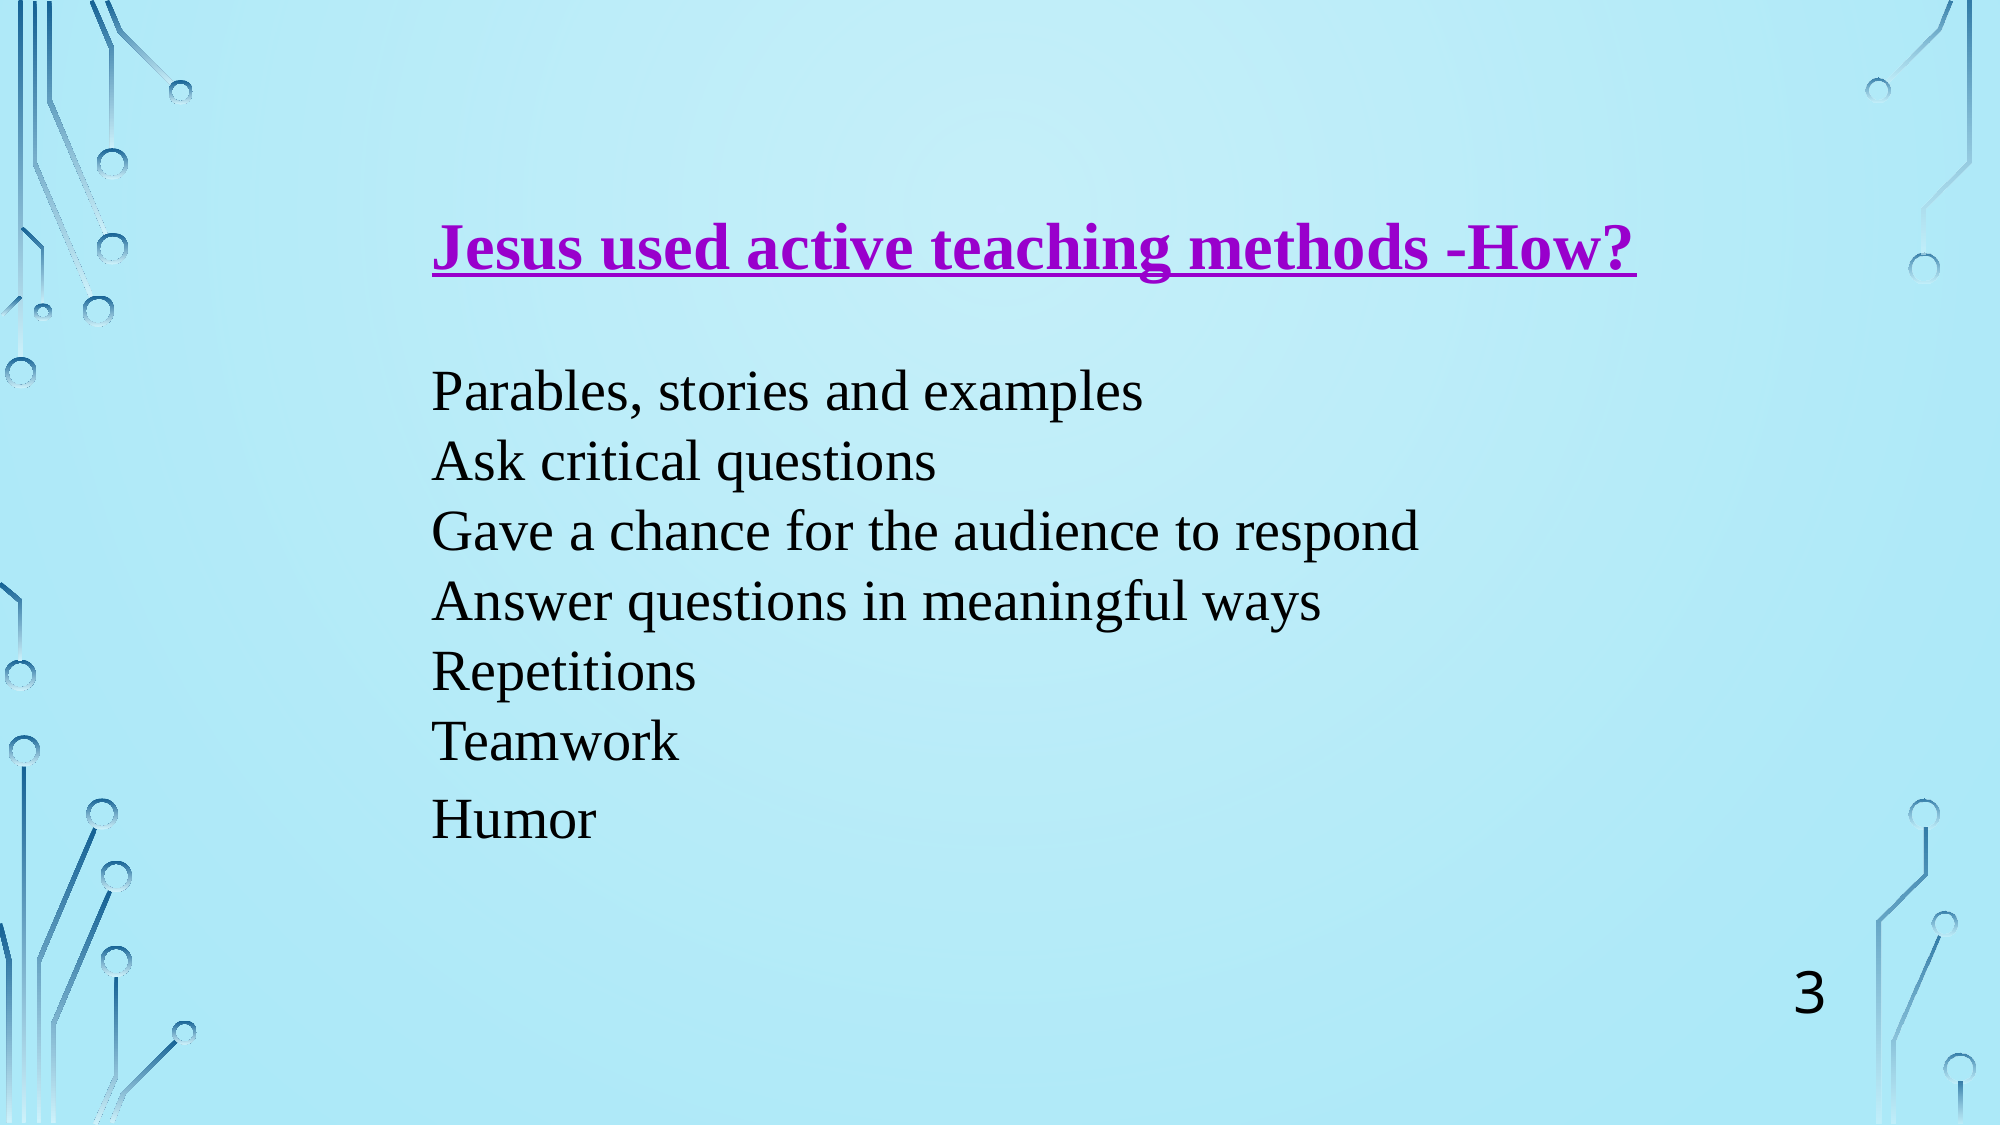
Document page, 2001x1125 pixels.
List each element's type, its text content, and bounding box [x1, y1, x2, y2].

text_box 3 [1778, 948, 1886, 1033]
text_box Jesus used active teaching methods -How? Parables, stories and examples Ask critical questions Gave a chance for the audience to respond Answer questions in meaningful ways Repetitions Teamwork Humor [417, 115, 1732, 940]
